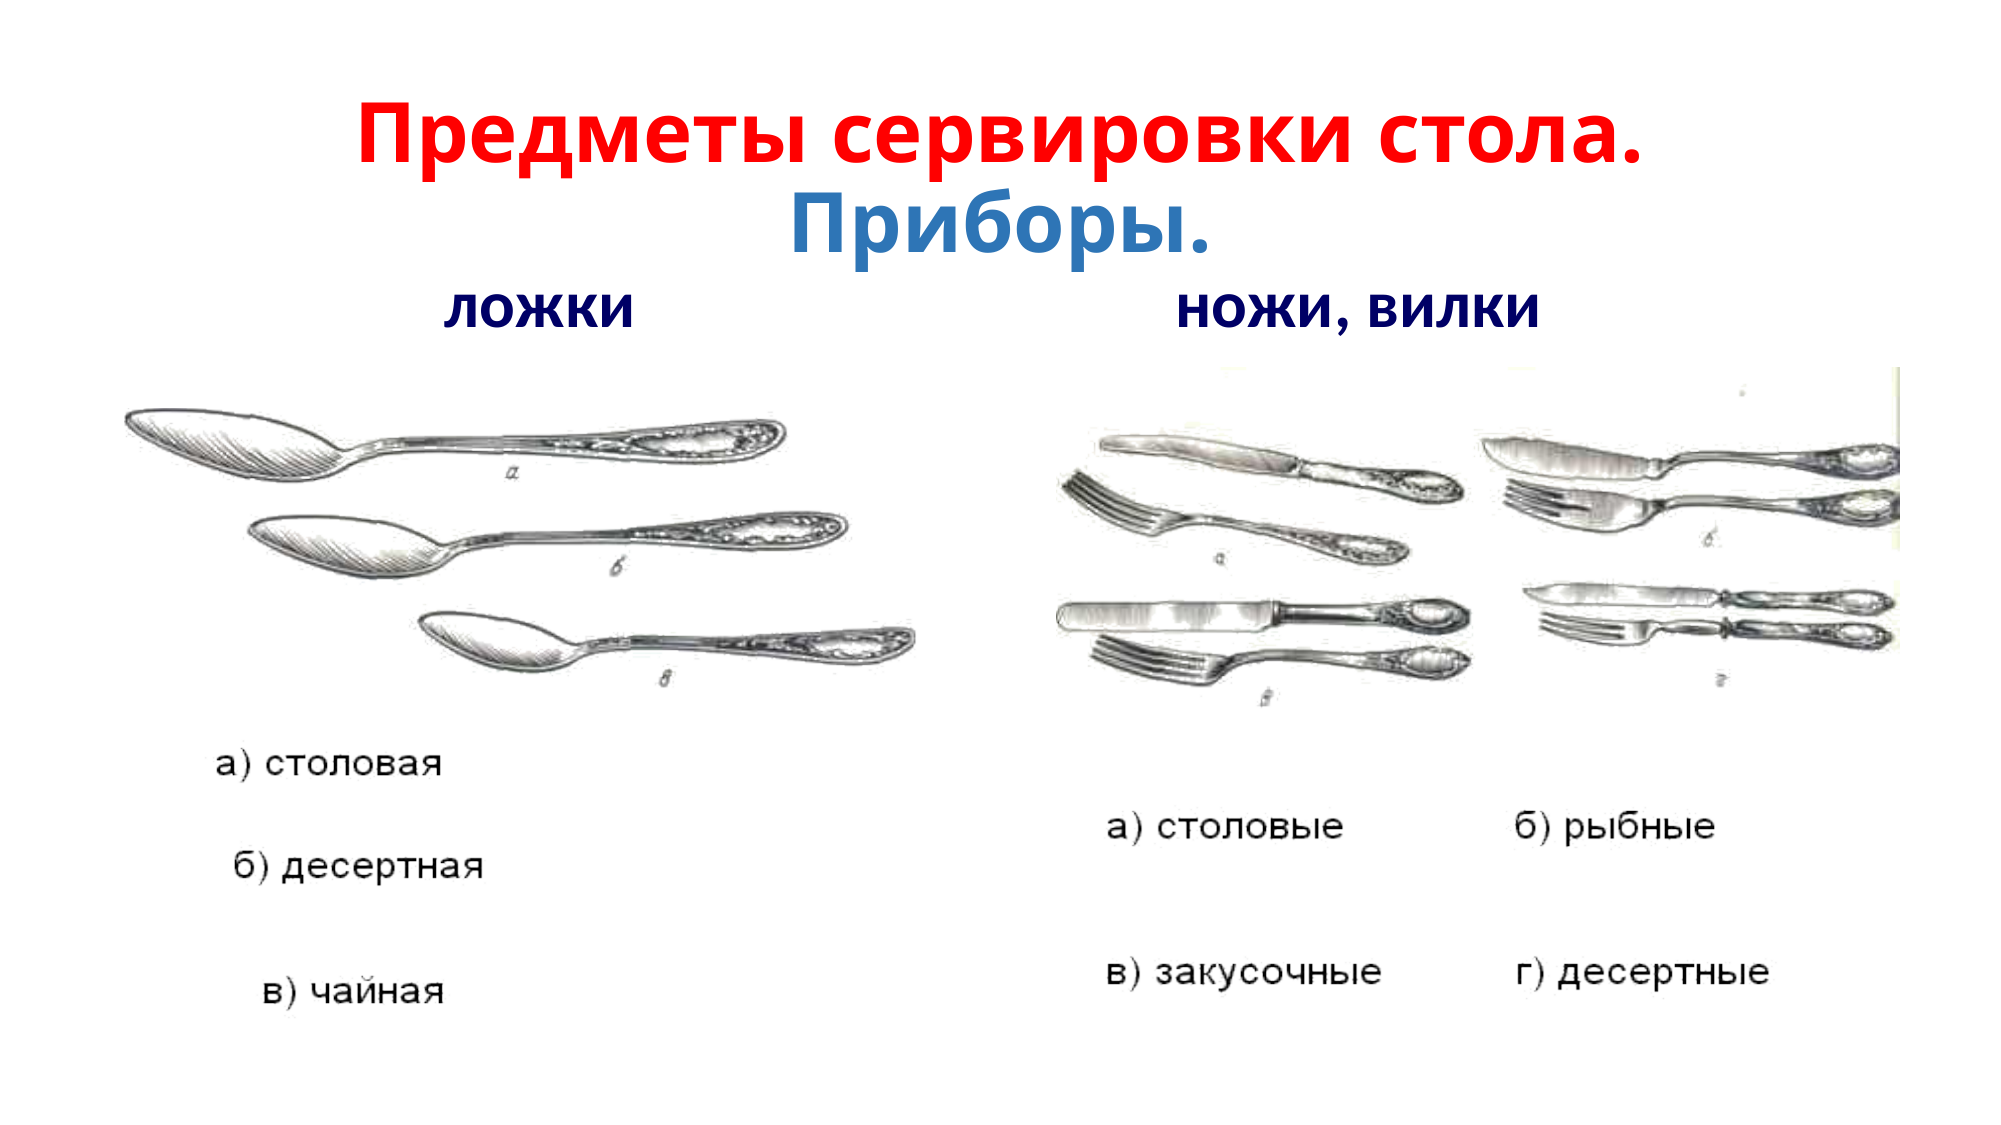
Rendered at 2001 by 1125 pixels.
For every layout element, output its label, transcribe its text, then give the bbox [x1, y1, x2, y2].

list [1056, 367, 1900, 1119]
title Предметы сервировки стола. Приборы. [99, 91, 1900, 280]
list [124, 408, 948, 1088]
list ложки ножи, вилки [324, 262, 1675, 409]
